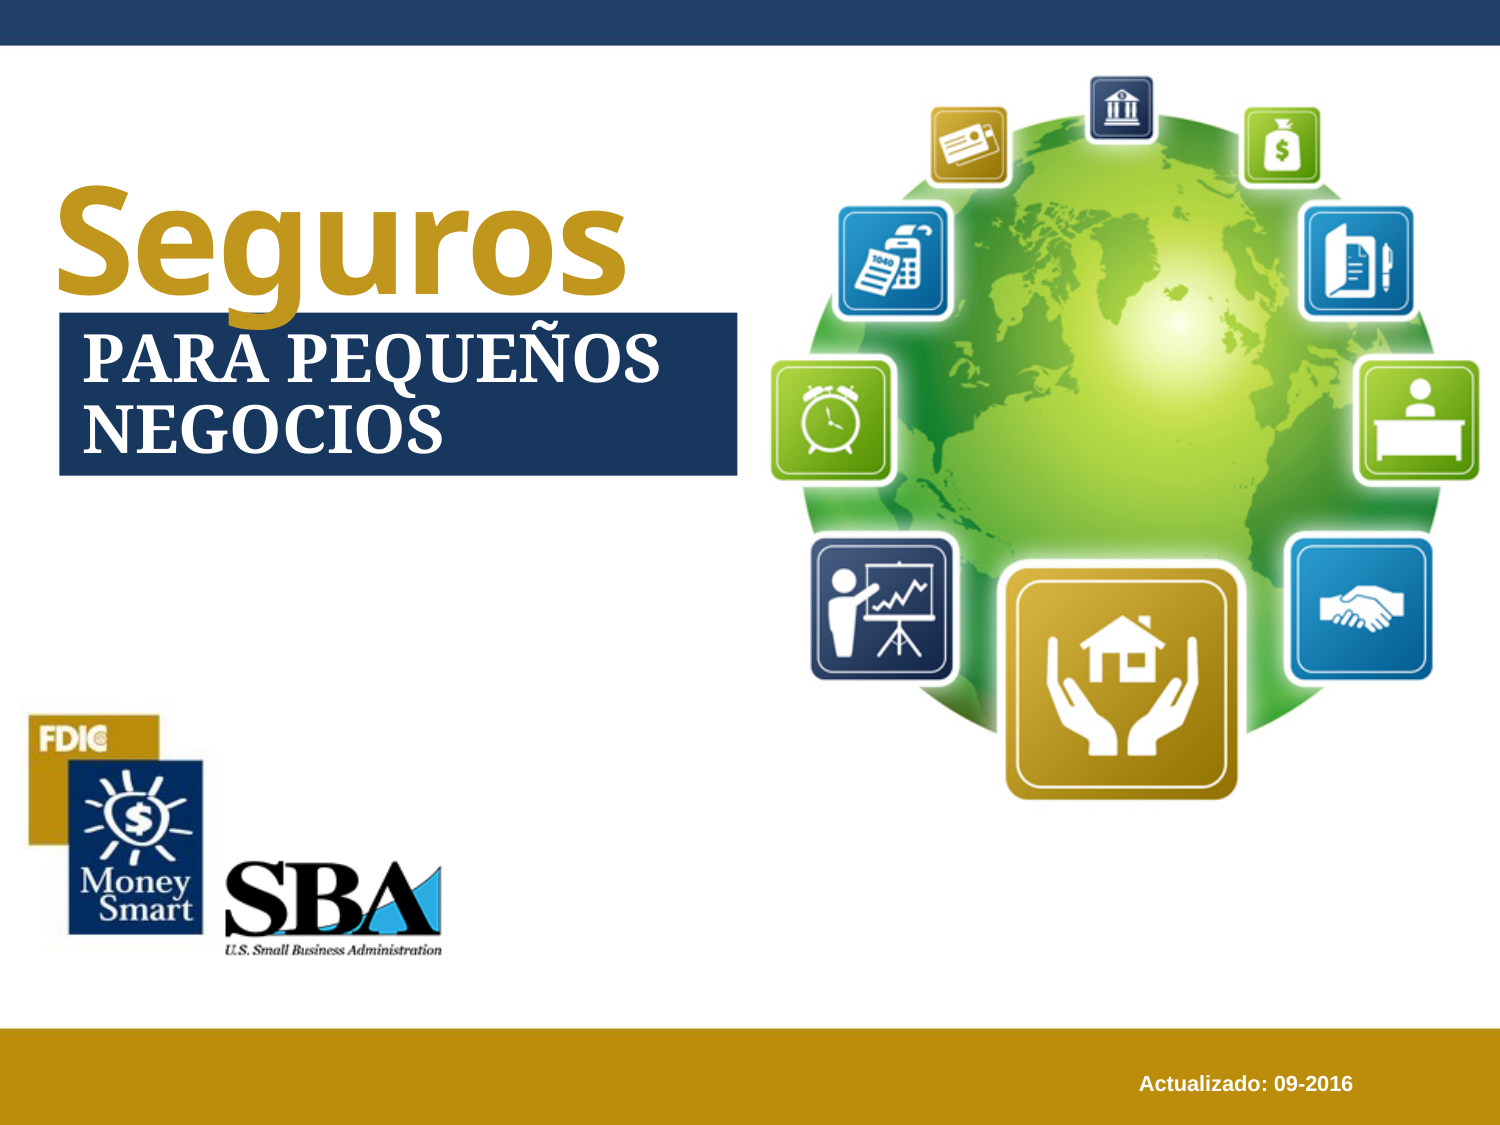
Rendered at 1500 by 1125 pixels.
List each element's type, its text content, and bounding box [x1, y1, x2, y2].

text_box [57, 333, 740, 478]
text_box Seguros [37, 137, 743, 333]
text_box Para pequeños negocios [68, 317, 743, 474]
text_box Actualizado: 09-2016 [1124, 1062, 1369, 1104]
picture [0, 0, 1500, 1125]
